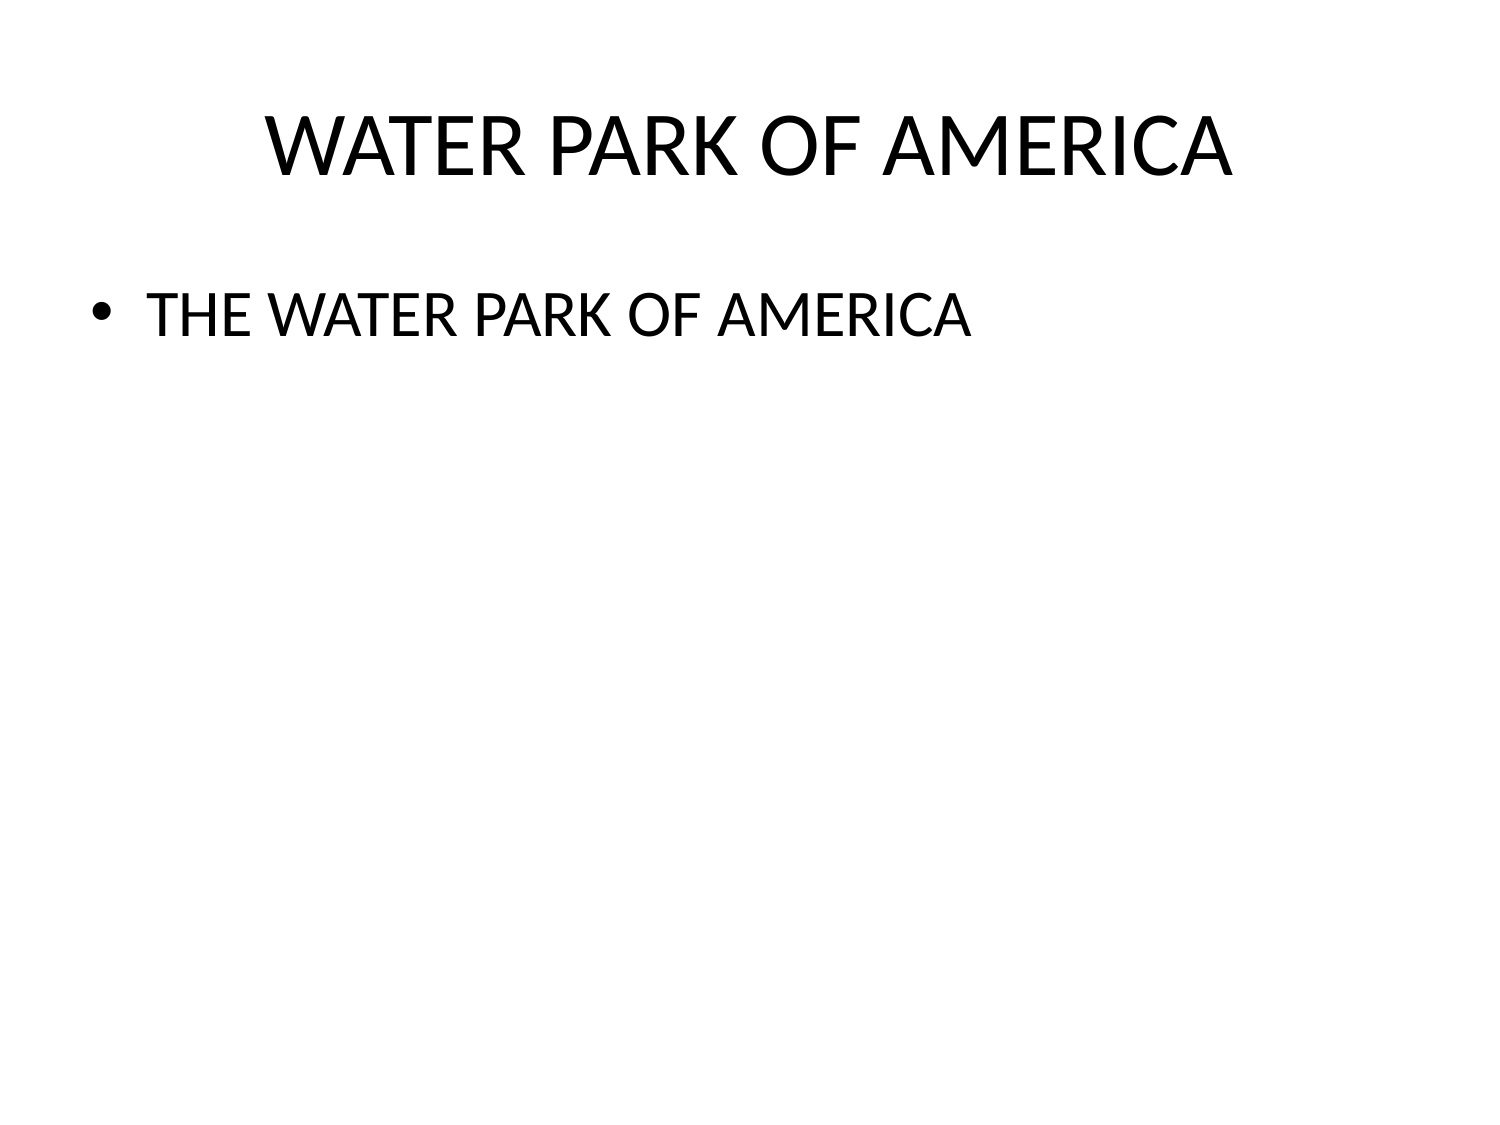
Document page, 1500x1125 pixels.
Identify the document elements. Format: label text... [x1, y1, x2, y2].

title WATER PARK OF AMERICA [75, 45, 1425, 233]
list THE WATER PARK OF AMERICA [75, 262, 1425, 1005]
